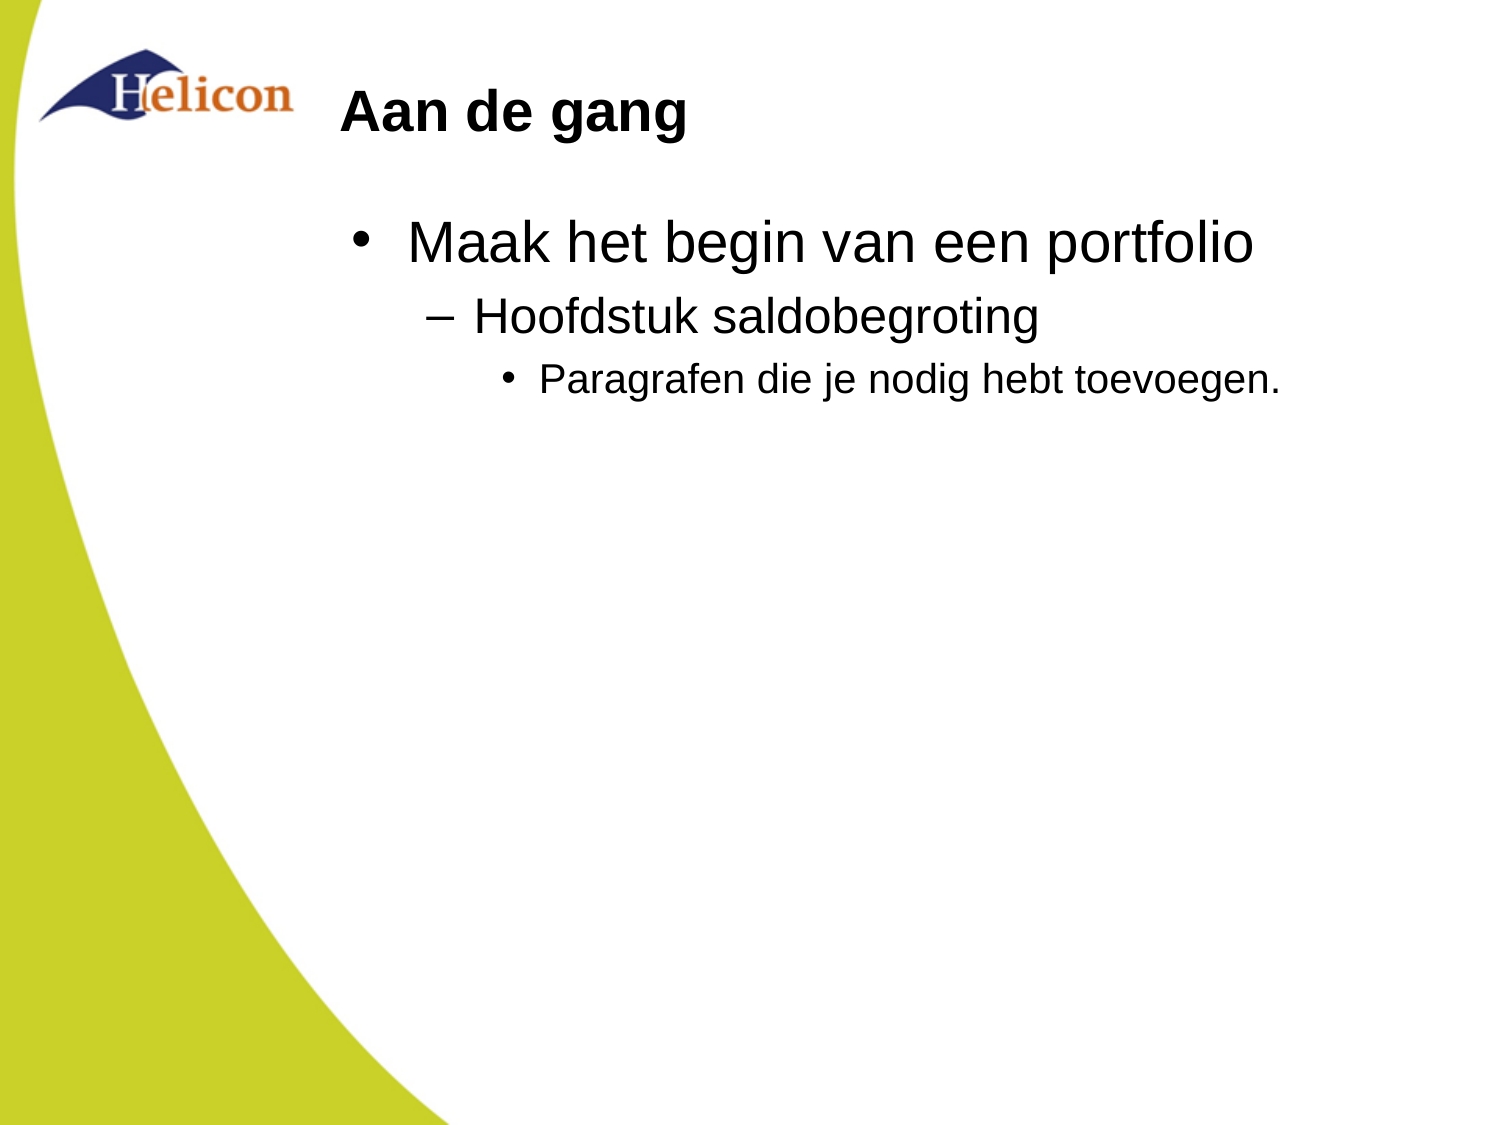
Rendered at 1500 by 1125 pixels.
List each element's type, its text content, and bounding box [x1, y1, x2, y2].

list Maak het begin van een portfolio Hoofdstuk saldobegroting Paragrafen die je nodig hebt toevoegen. [336, 196, 1425, 1005]
picture [0, 0, 1500, 1125]
title Aan de gang [324, 54, 1415, 161]
